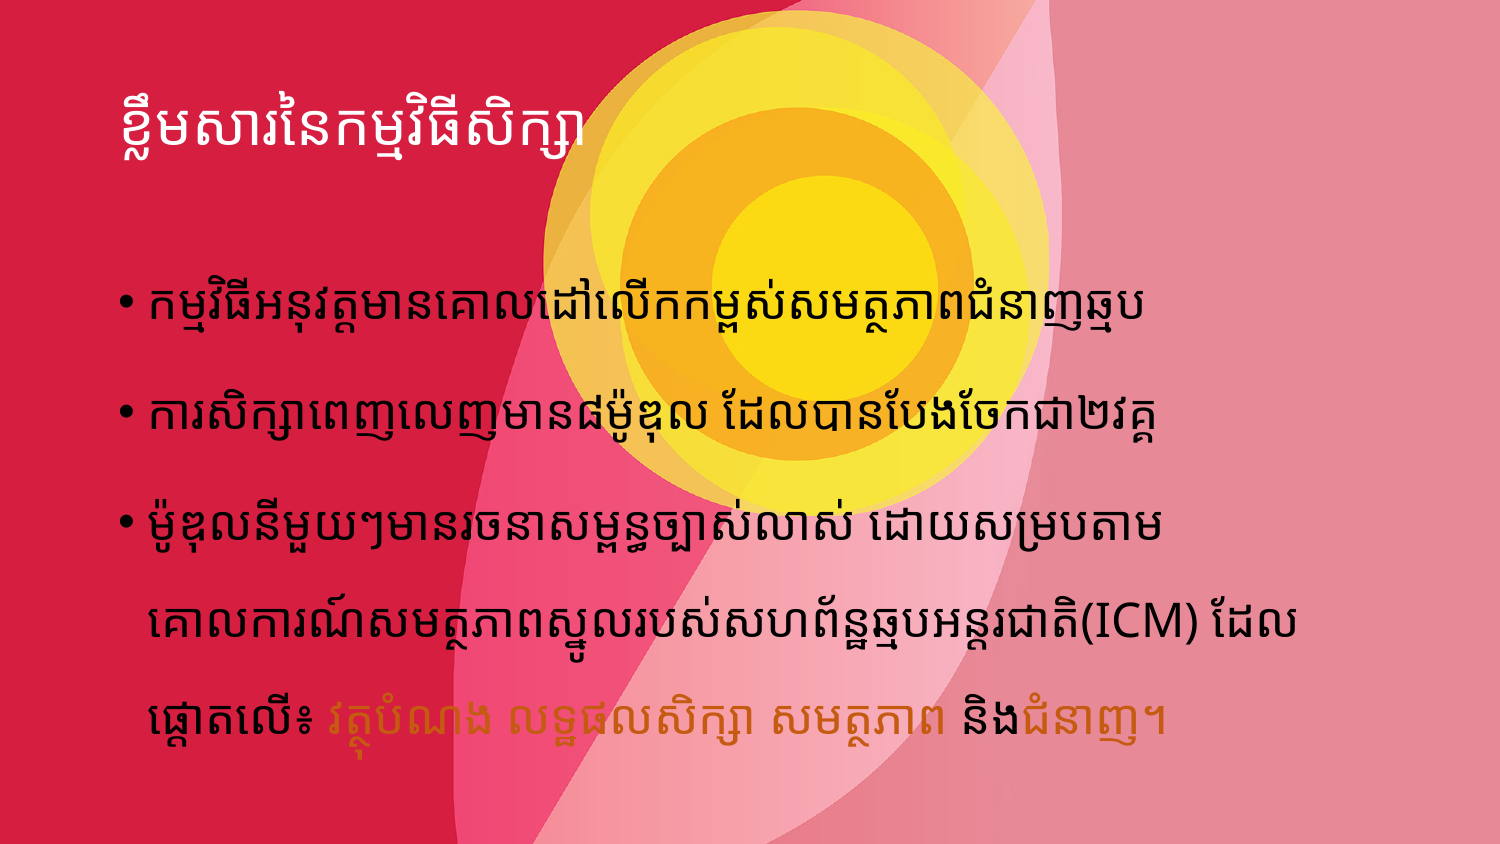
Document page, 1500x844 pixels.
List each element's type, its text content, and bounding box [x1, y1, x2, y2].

picture [0, 0, 1500, 844]
list កម្មវិធីអនុវត្តមានគោលដៅលើកកម្ពស់សមត្ថភាពជំនាញឆ្មប ការសិក្សាពេញលេញមាន៨ម៉ូឌុល ដែលបានបែងចែកជា២វគ្គ ម៉ូឌុលនីមួយៗមានរចនាសម្ពន្ធច្បាស់លាស់ ដោយសម្របតាមគោលការណ៍សមត្ថភាពស្នូលរបស់សហព័ន្ឋឆ្មបអន្តរជាតិ(ICM) ដែលផ្តោតលើ៖ វត្ថុបំណង លទ្ឋផលសិក្សា សមត្ថភាព និងជំនាញ។ [103, 224, 1397, 760]
title ខ្លឹមសារនៃកម្មវិធីសិក្សា [103, 44, 1397, 208]
